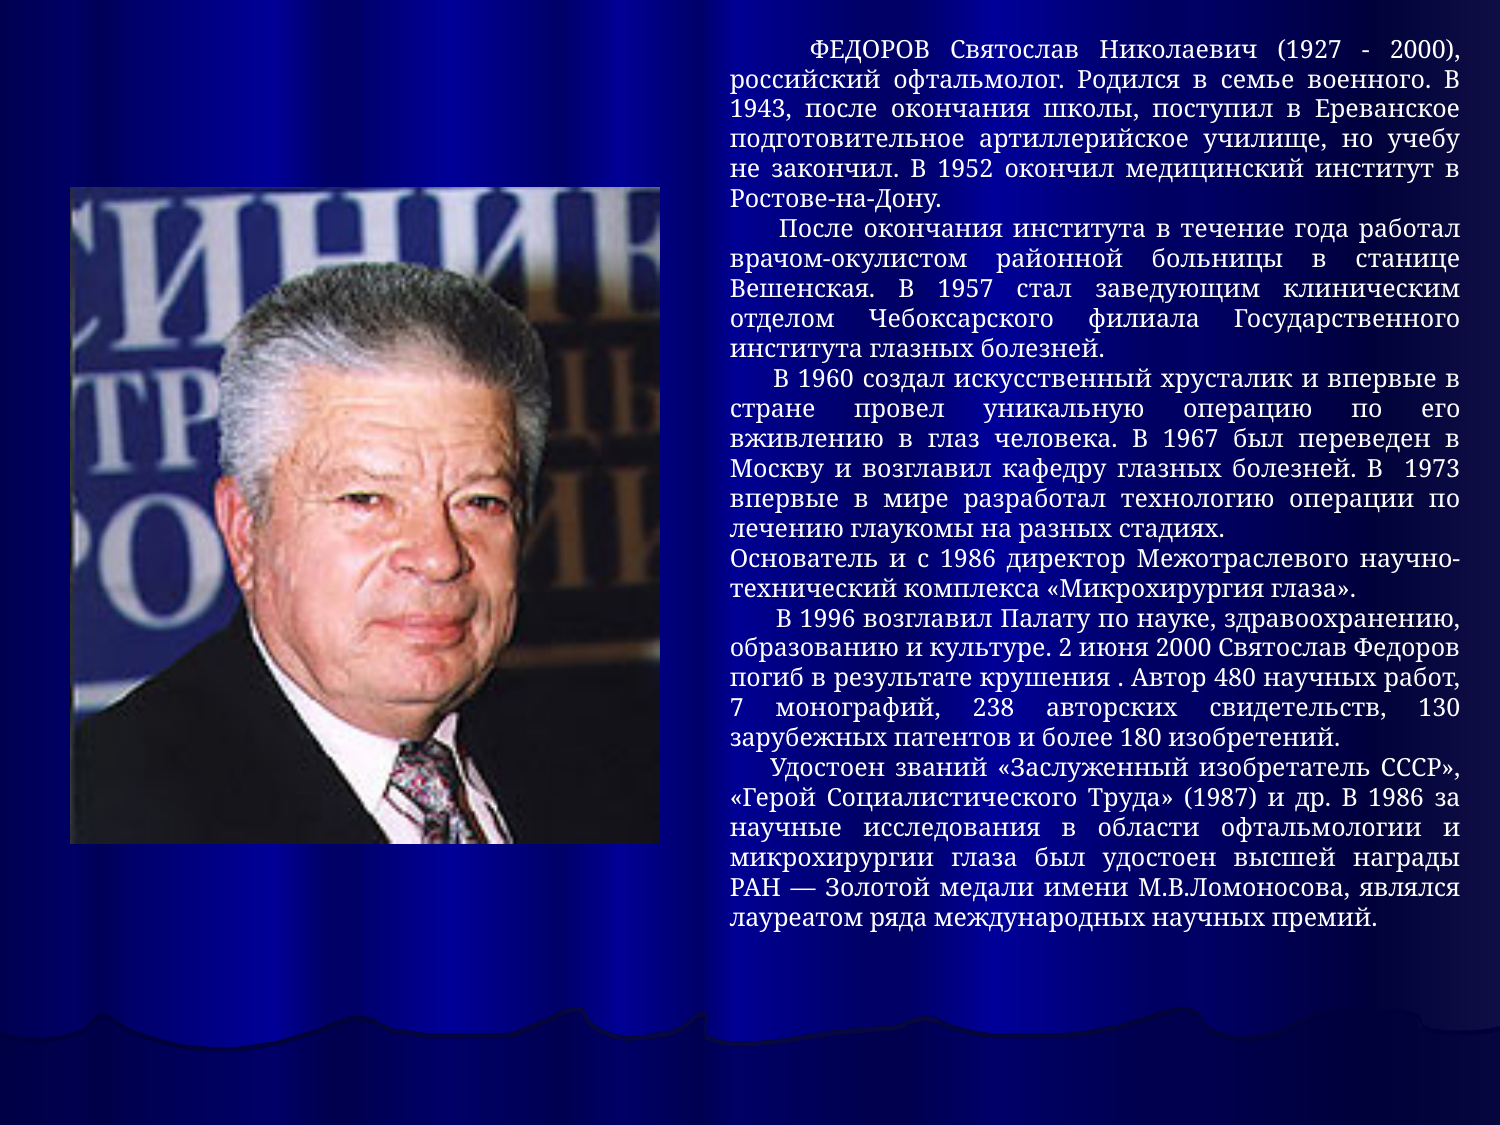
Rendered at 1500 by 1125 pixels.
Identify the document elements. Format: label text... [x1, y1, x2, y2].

picture [70, 187, 661, 844]
text_box ФЕДОРОВ Святослав Николаевич (1927 - 2000), российский офтальмолог. Родился в семье военного. В 1943, после окончания школы, поступил в Ереванское подготовительное артиллерийское училище, но учебу не закончил. В 1952 окончил медицинский институт в Ростове-на-Дону. После окончания института в течение года работал врачом-окулистом районной больницы в станице Вешенская. В 1957 стал заведующим клиническим отделом Чебоксарского филиала Государственного института глазных болезней. В 1960 создал искусственный хрусталик и впервые в стране провел уникальную операцию по его вживлению в глаз человека. В 1967 был переведен в Москву и возглавил кафедру глазных болезней. В 1973 впервые в мире разработал технологию операции по лечению глаукомы на разных стадиях. Основатель и с 1986 директор Межотраслевого научно-технический комплекса «Микрохирургия глаза». В 1996 возглавил Палату по науке, здравоохранению, образованию и культуре. 2 июня 2000 Святослав Федоров погиб в результате крушения . Автор 480 научных работ, 7 монографий, 238 авторских свидетельств, 130 зарубежных патентов и более 180 изобретений. Удостоен званий «Заслуженный изобретатель СССР», «Герой Социалистического Труда» (1987) и др. В 1986 за научные исследования в области офтальмологии и микрохирургии глаза был удостоен высшей награды РАН — Золотой медали имени М.В.Ломоносова, являлся лауреатом ряда международных научных премий. [714, 25, 1477, 984]
